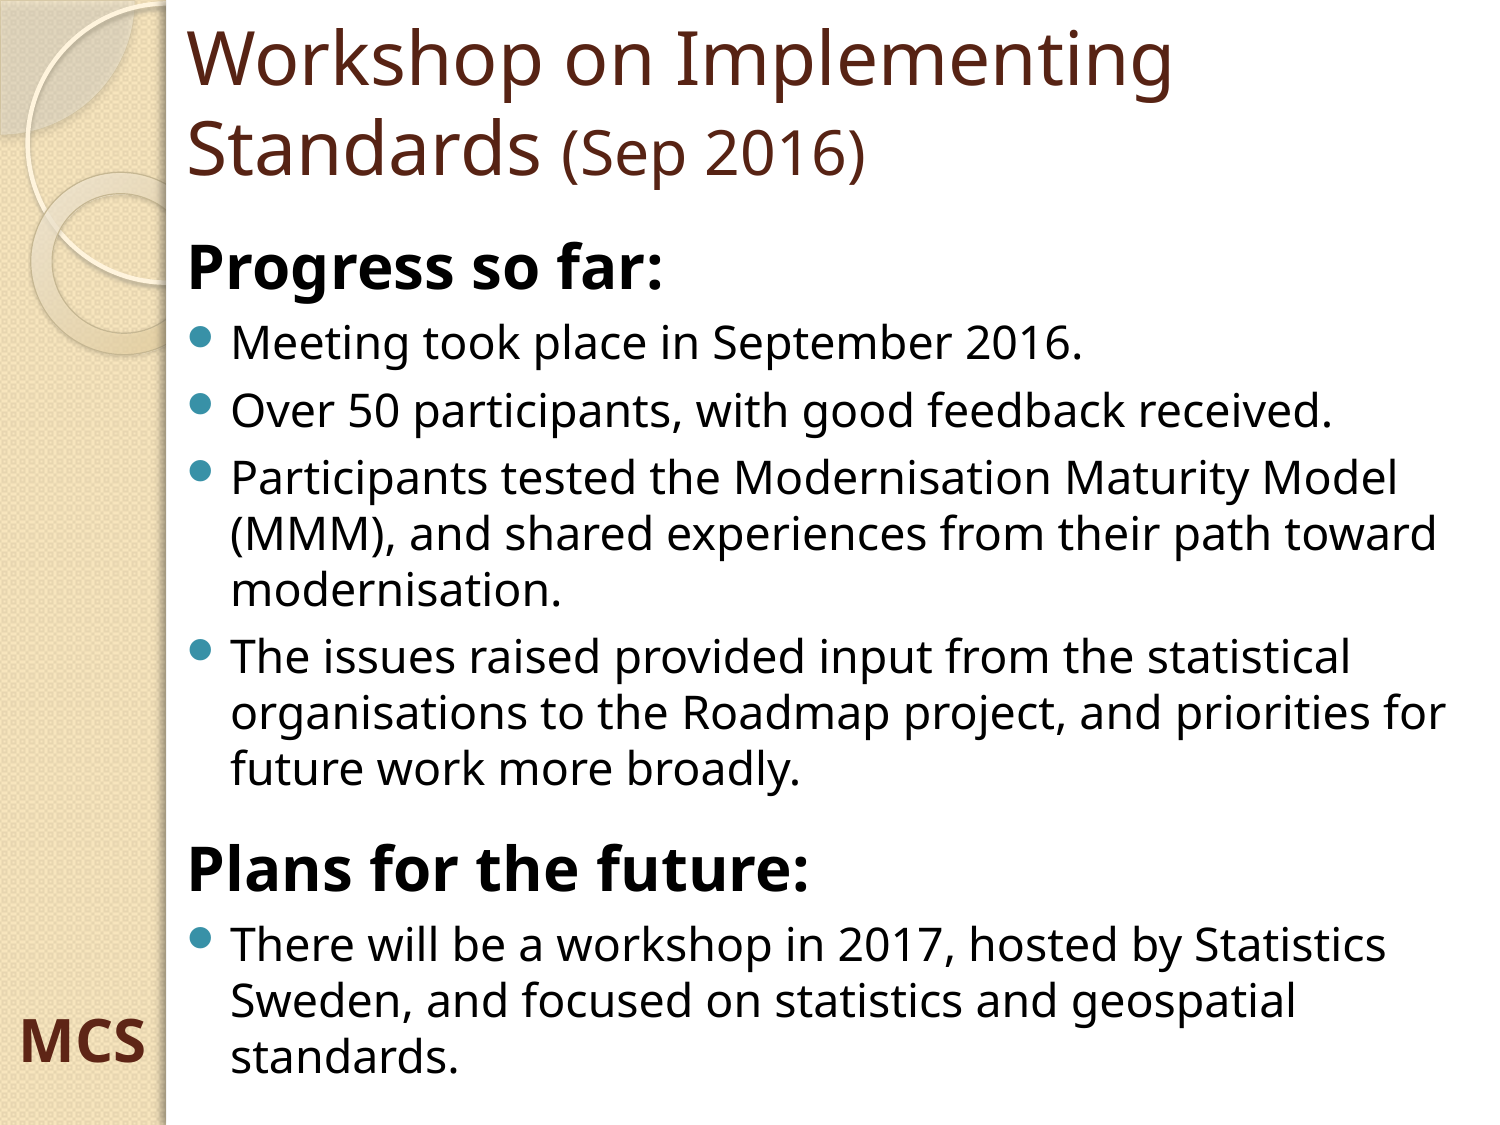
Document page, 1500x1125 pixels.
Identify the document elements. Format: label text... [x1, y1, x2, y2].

list Progress so far: Meeting took place in September 2016. Over 50 participants, with good feedback received. Participants tested the Modernisation Maturity Model (MMM), and shared experiences from their path toward modernisation. The issues raised provided input from the statistical organisations to the Roadmap project, and priorities for future work more broadly. Plans for the future: There will be a workshop in 2017, hosted by Statistics Sweden, and focused on statistics and geospatial standards. [159, 219, 1489, 1094]
title Workshop on Implementing Standards (Sep 2016) [171, 30, 1477, 171]
text_box MCS [5, 952, 160, 1083]
